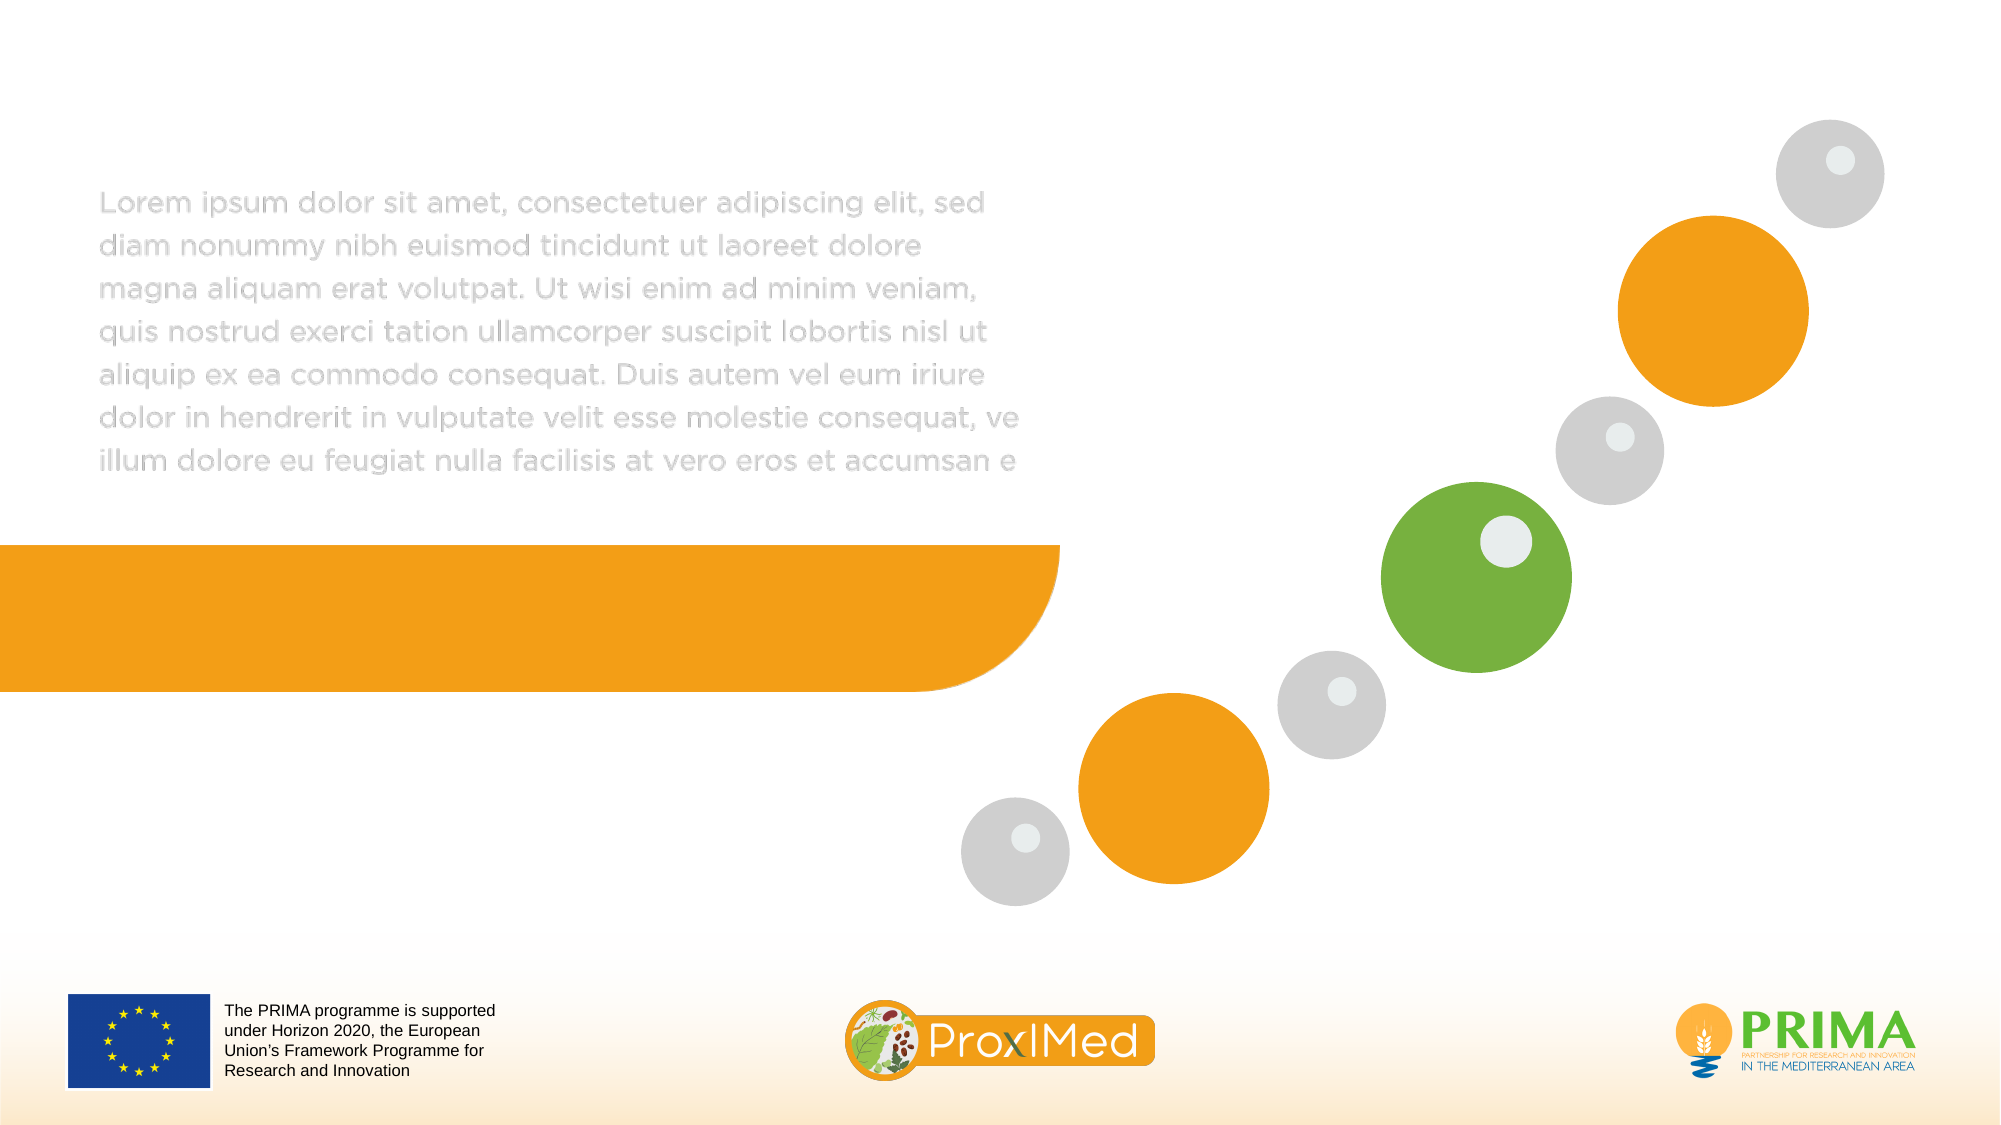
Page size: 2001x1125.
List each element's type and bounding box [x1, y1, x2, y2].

text_box [1327, 677, 1357, 706]
text_box [1380, 481, 1572, 673]
text_box [1480, 515, 1533, 568]
text_box [961, 797, 1070, 907]
text_box [1775, 119, 1885, 229]
text_box [1617, 215, 1809, 407]
text_box [1277, 650, 1387, 760]
text_box [1826, 145, 1855, 175]
text_box [1078, 693, 1270, 885]
picture [0, 928, 2000, 1125]
text_box [1605, 422, 1635, 452]
text_box [1555, 396, 1665, 506]
picture [0, 545, 1060, 692]
picture [96, 191, 1022, 475]
text_box [1011, 823, 1041, 853]
